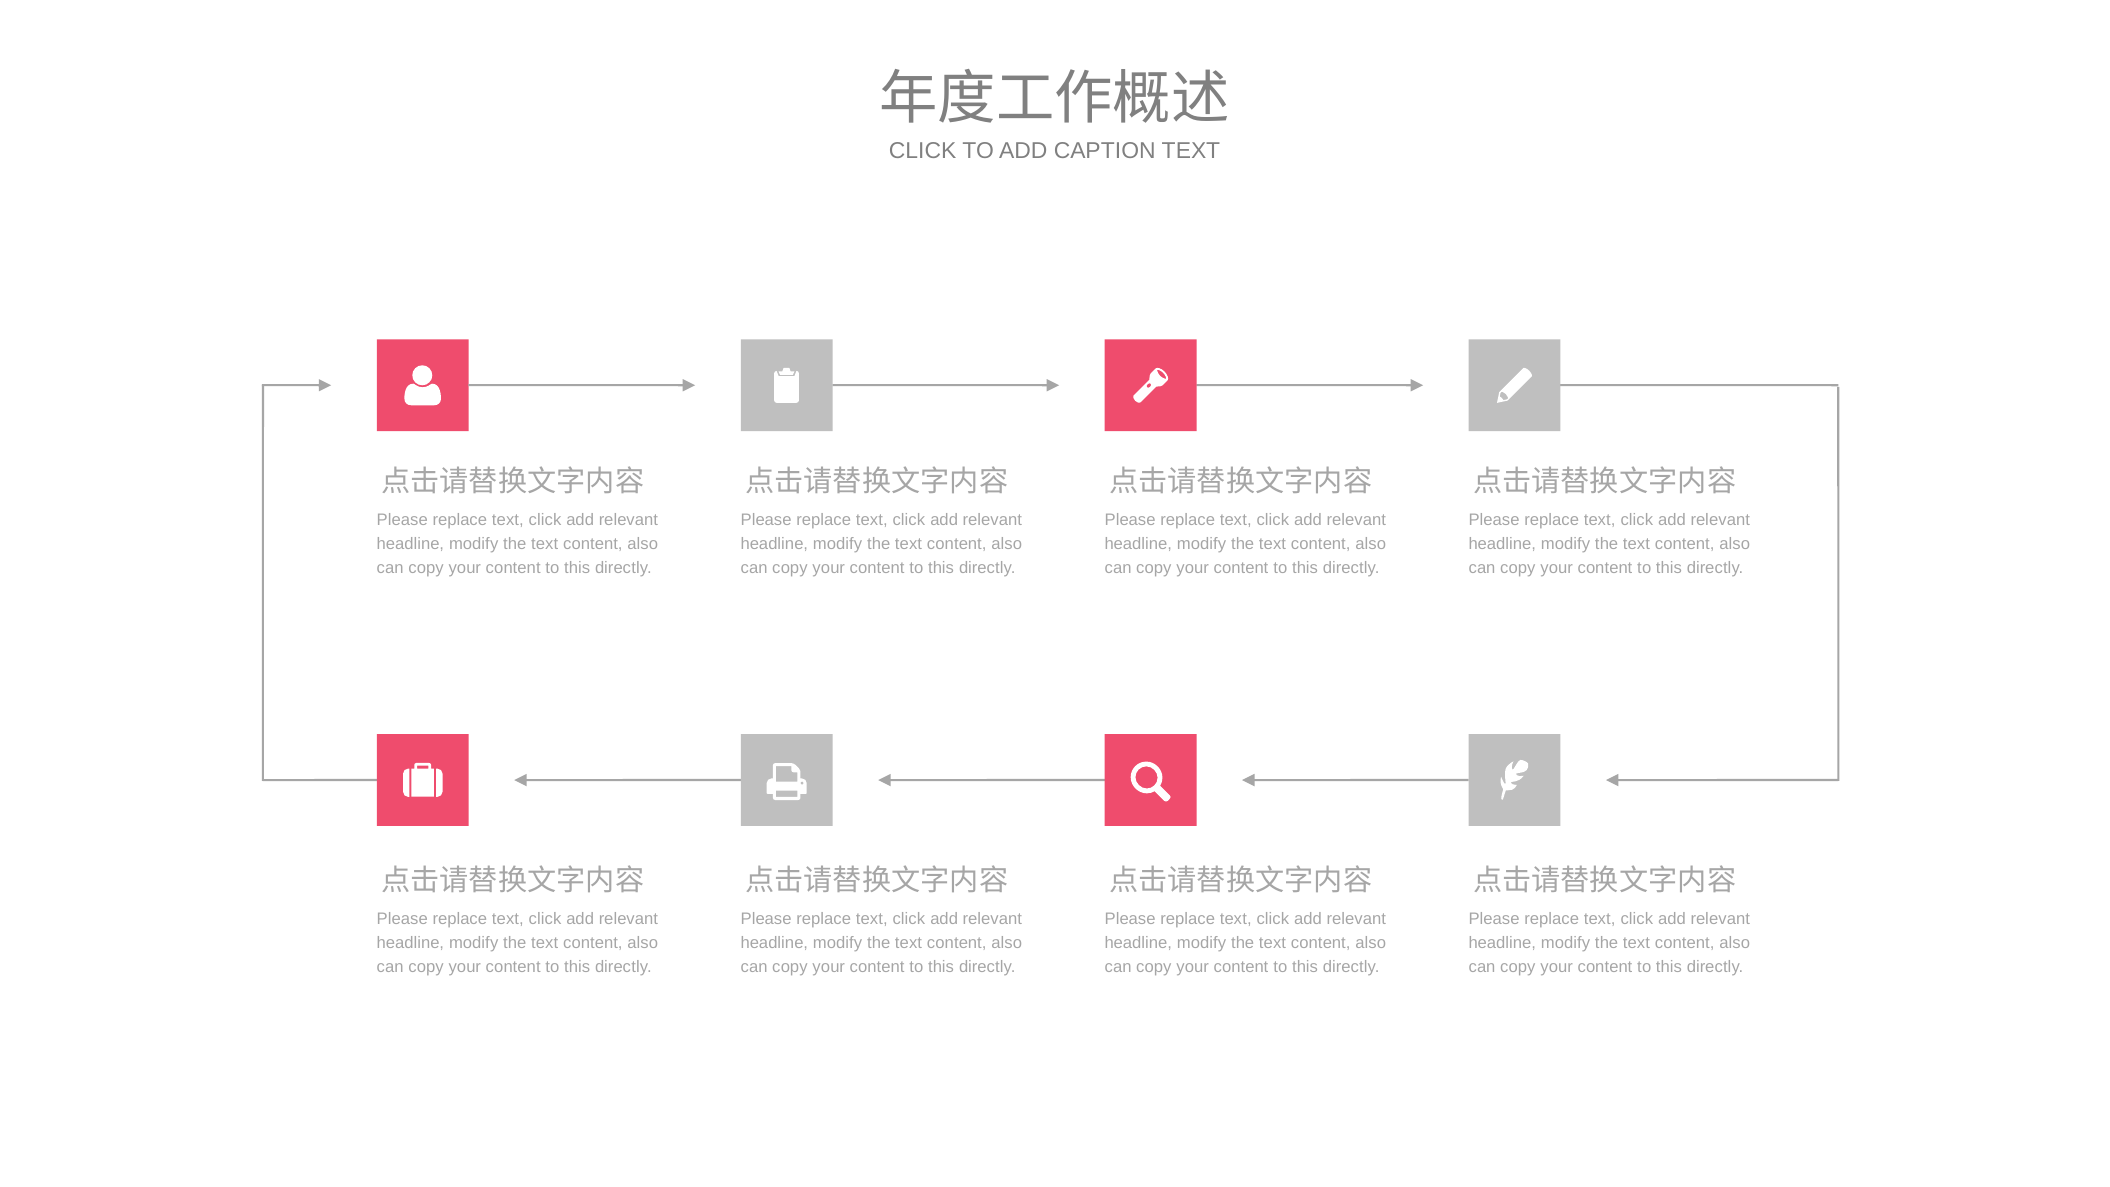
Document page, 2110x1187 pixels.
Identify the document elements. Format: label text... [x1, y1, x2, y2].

text_box 点击请替换文字内容 [1109, 454, 1473, 497]
text_box [1197, 379, 1424, 392]
text_box 点击请替换文字内容 [381, 454, 745, 497]
text_box 点击请替换文字内容 [1473, 454, 1847, 497]
text_box Please replace text, click add relevant headline, modify the text content, also can copy your content to this directly. [376, 904, 680, 977]
text_box 点击请替换文字内容 [745, 854, 1109, 897]
text_box 点击请替换文字内容 [745, 454, 1109, 497]
text_box 年度工作概述 [865, 60, 1245, 131]
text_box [1468, 734, 1561, 826]
text_box CLICK TO ADD CAPTION TEXT [865, 135, 1245, 163]
text_box [1606, 773, 1839, 787]
text_box [469, 379, 696, 392]
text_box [376, 339, 469, 432]
text_box Please replace text, click add relevant headline, modify the text content, also can copy your content to this directly. [740, 504, 1044, 577]
text_box Please replace text, click add relevant headline, modify the text content, also can copy your content to this directly. [1468, 904, 1772, 977]
text_box Please replace text, click add relevant headline, modify the text content, also can copy your content to this directly. [1104, 504, 1408, 577]
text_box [1104, 339, 1197, 432]
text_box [1468, 339, 1561, 432]
text_box 点击请替换文字内容 [1473, 854, 1847, 897]
text_box Please replace text, click add relevant headline, modify the text content, also can copy your content to this directly. [740, 904, 1044, 977]
text_box Please replace text, click add relevant headline, modify the text content, also can copy your content to this directly. [1104, 904, 1408, 977]
text_box [514, 773, 740, 787]
text_box Please replace text, click add relevant headline, modify the text content, also can copy your content to this directly. [1468, 504, 1772, 577]
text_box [740, 734, 833, 826]
text_box [878, 773, 1104, 787]
text_box [261, 379, 332, 392]
text_box [833, 379, 1060, 392]
text_box 点击请替换文字内容 [1109, 854, 1473, 897]
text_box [740, 339, 833, 432]
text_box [376, 734, 469, 826]
text_box [1242, 773, 1468, 787]
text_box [1104, 734, 1197, 826]
text_box 点击请替换文字内容 [381, 854, 745, 897]
text_box Please replace text, click add relevant headline, modify the text content, also can copy your content to this directly. [376, 504, 680, 577]
